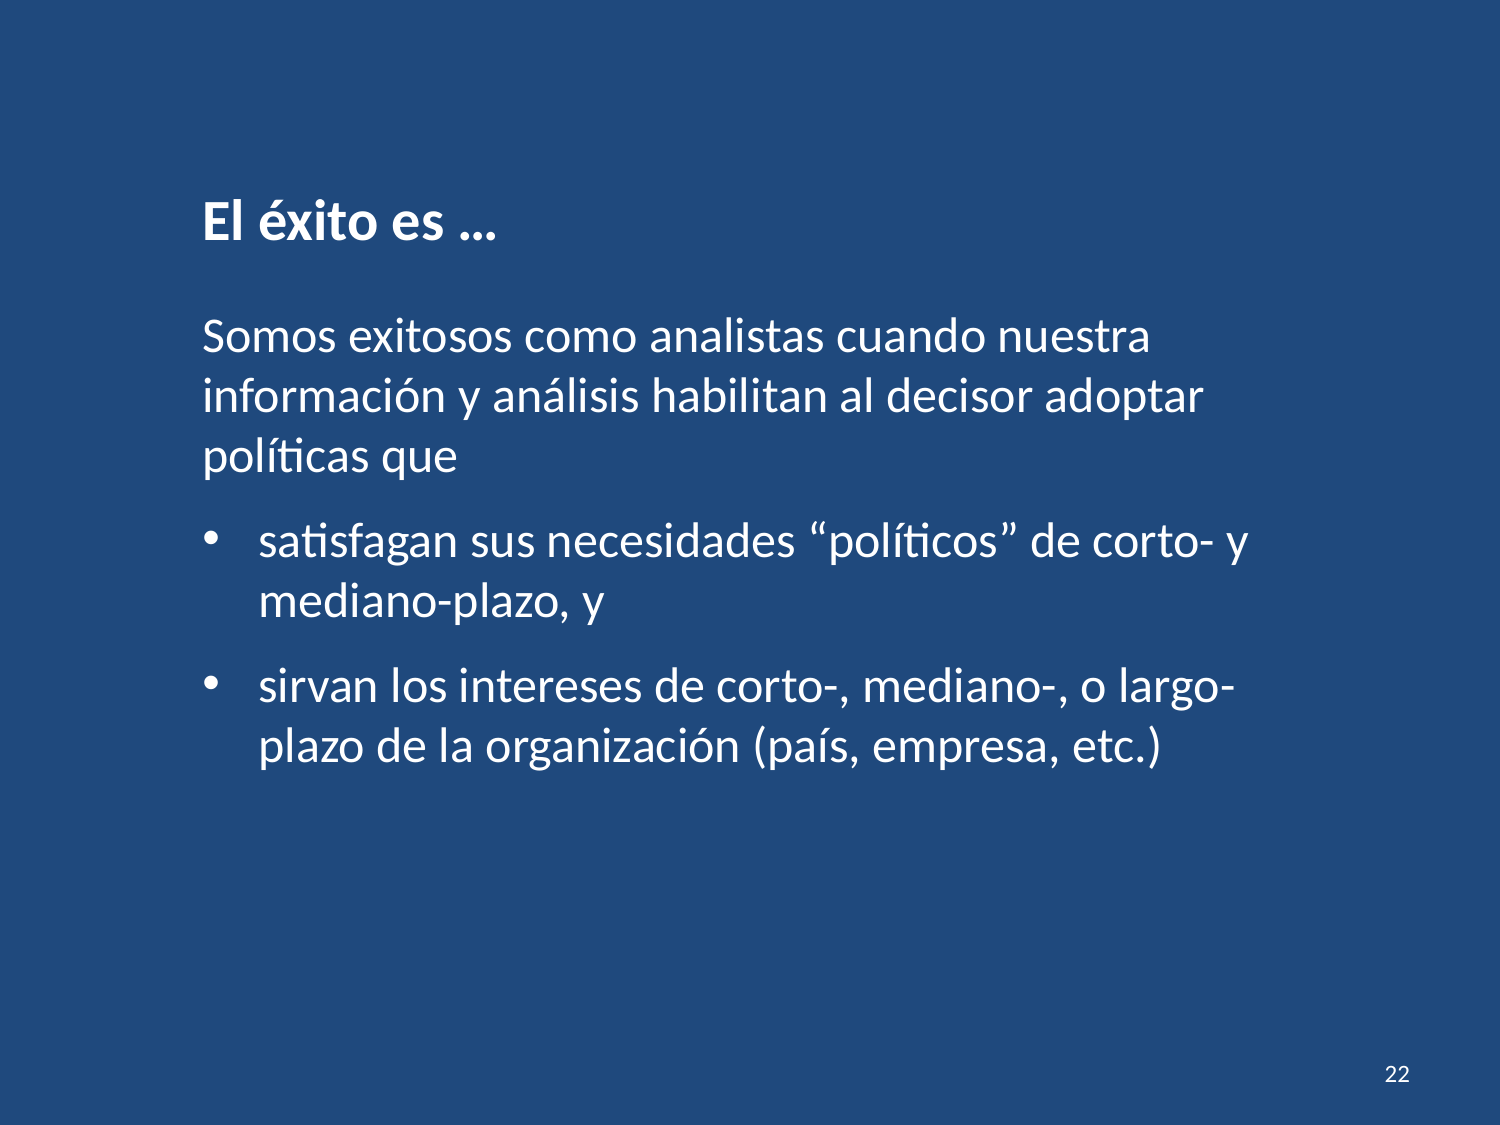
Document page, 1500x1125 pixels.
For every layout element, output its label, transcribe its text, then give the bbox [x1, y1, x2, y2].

text_box El éxito es … Somos exitosos como analistas cuando nuestra información y análisis habilitan al decisor adoptar políticas que satisfagan sus necesidades “políticos” de corto- y mediano-plazo, y sirvan los intereses de corto-, mediano-, o largo-plazo de la organización (país, empresa, etc.) [187, 174, 1277, 975]
slide_number 22 [1074, 1042, 1425, 1103]
